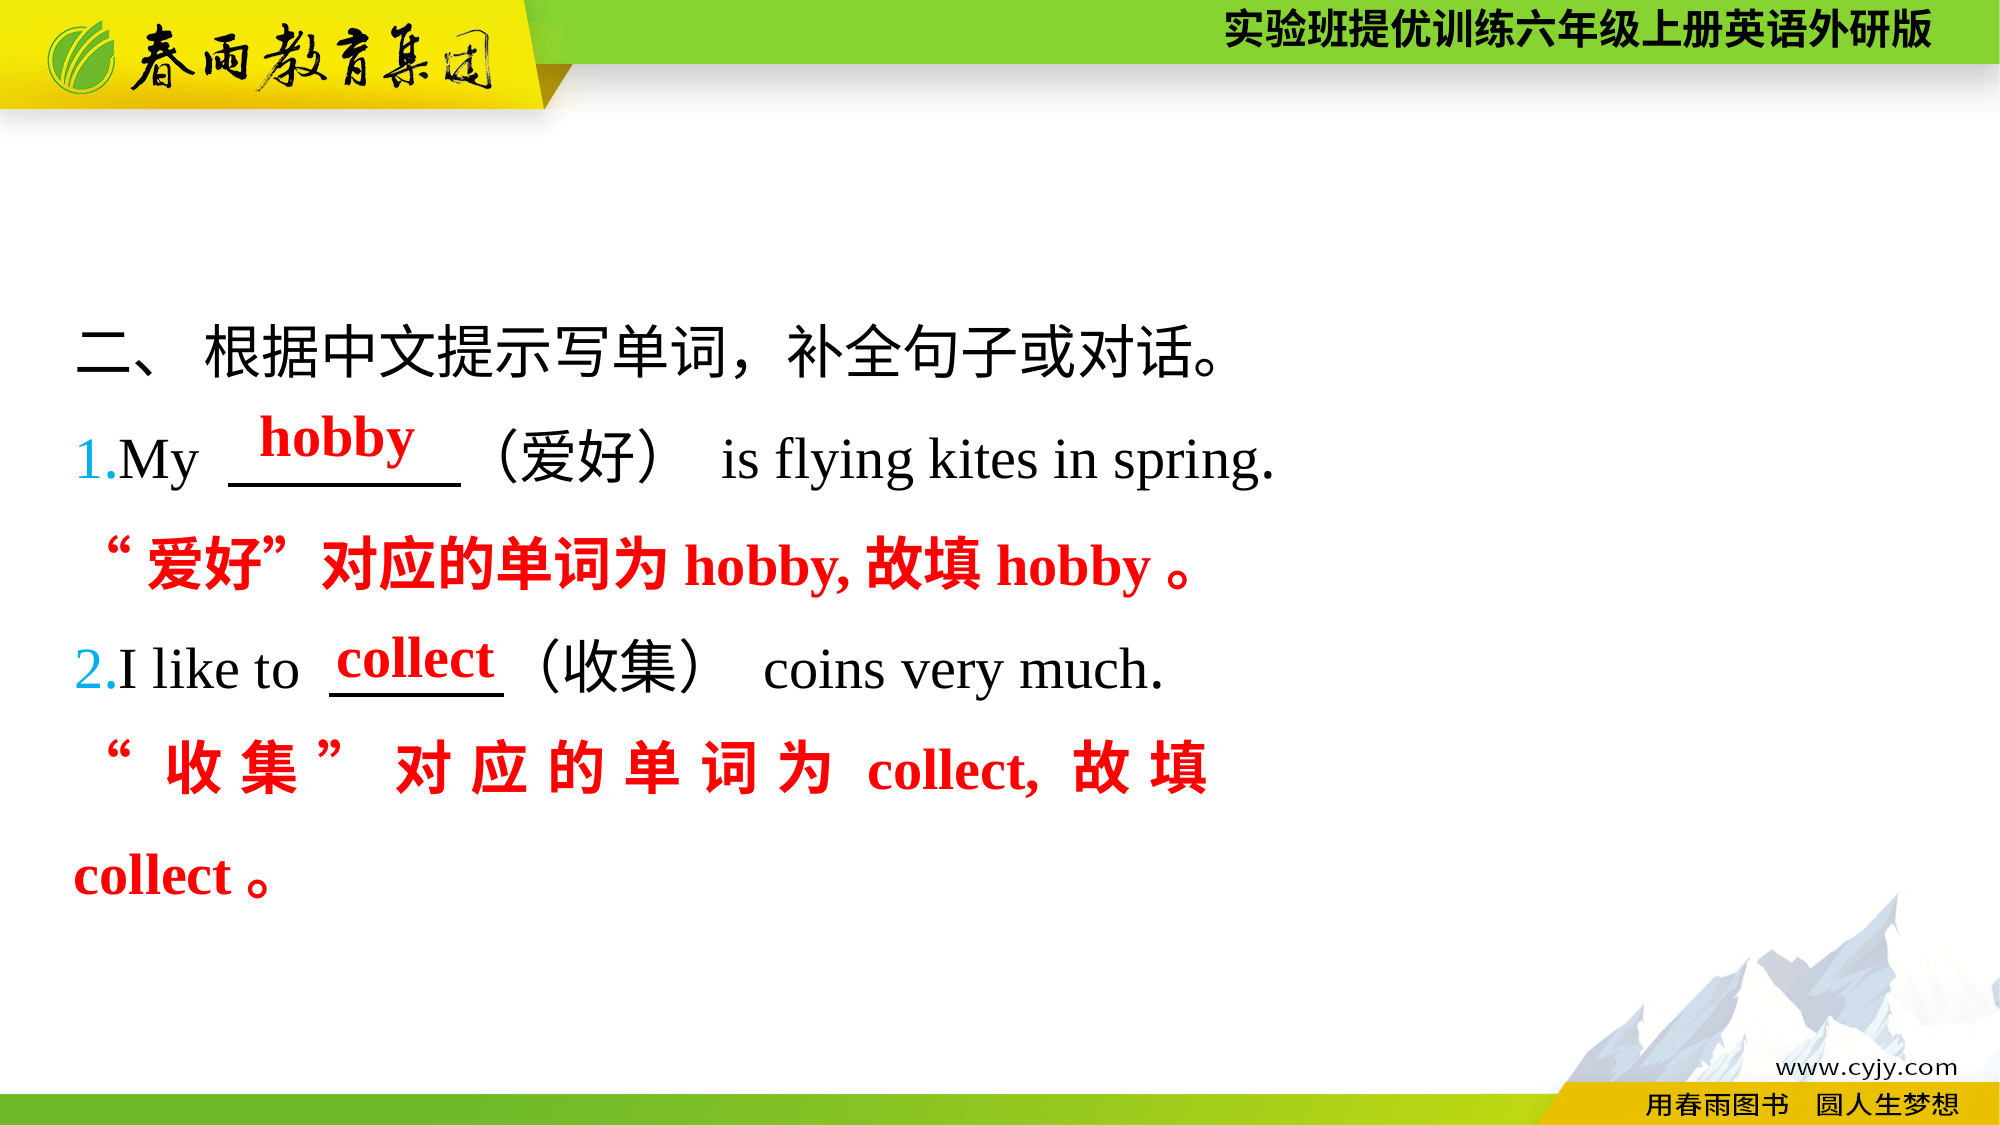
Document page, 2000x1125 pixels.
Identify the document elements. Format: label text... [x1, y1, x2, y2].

picture [0, 0, 2000, 1125]
text_box “收集”对应的单词为collect,故填collect。 [59, 689, 1237, 914]
list 二、 根据中文提示写单词，补全句子或对话。 1.My （爱好） is flying kites in spring. 2.I like to （收集） coins very much. [59, 272, 1944, 712]
text_box hobby [244, 390, 431, 476]
text_box “爱好”对应的单词为hobby,故填hobby。 [59, 484, 1366, 604]
text_box collect [321, 611, 511, 689]
